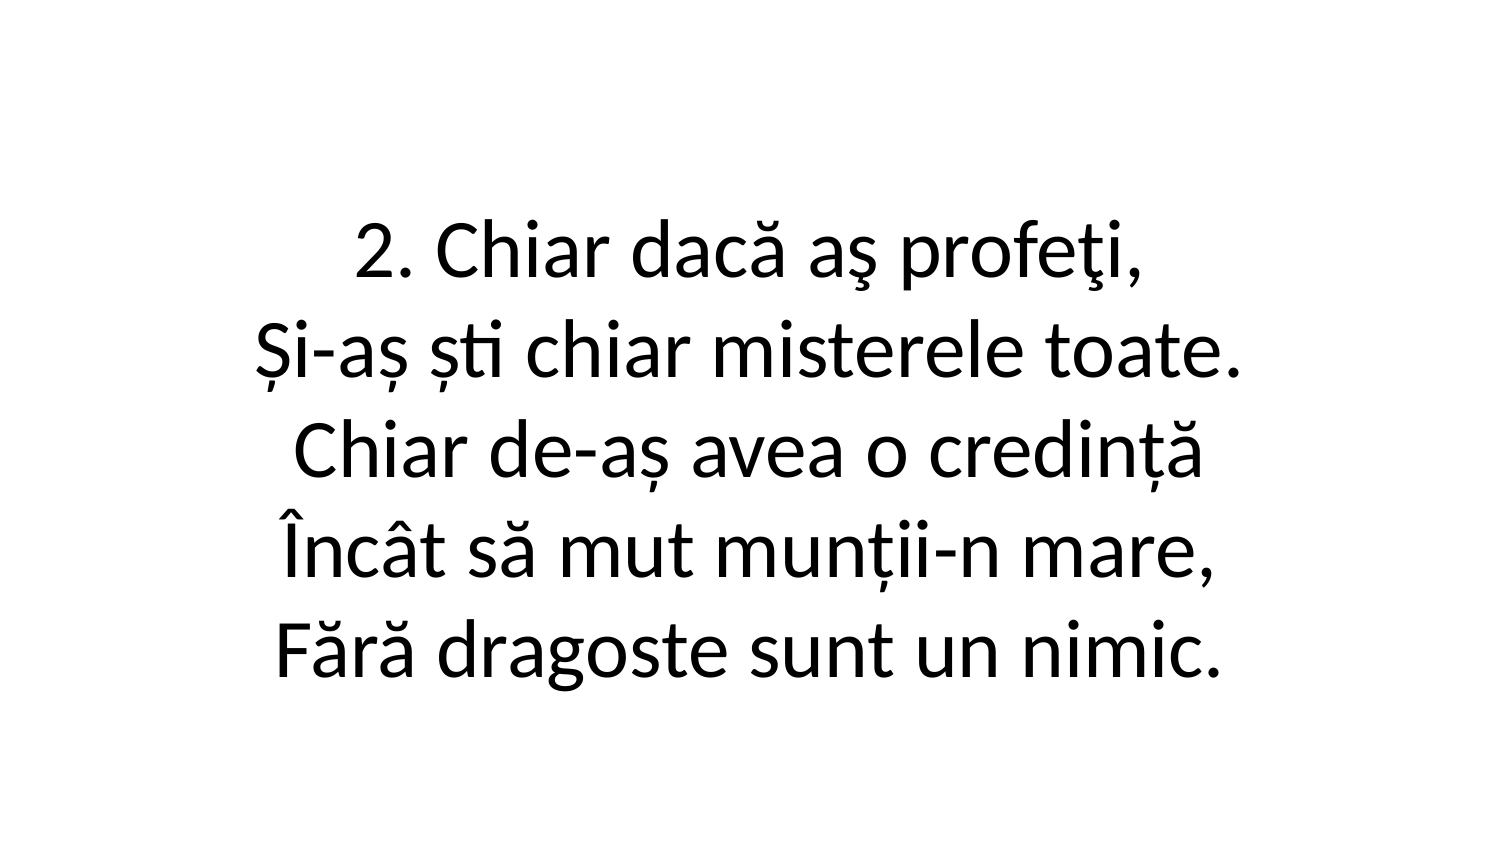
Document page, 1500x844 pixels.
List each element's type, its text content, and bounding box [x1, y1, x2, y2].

text_box 2. Chiar dacă aş profeţi, Și-aș ști chiar misterele toate. Chiar de-aș avea o credință Încât să mut munții-n mare, Fără dragoste sunt un nimic. [239, 142, 1261, 702]
